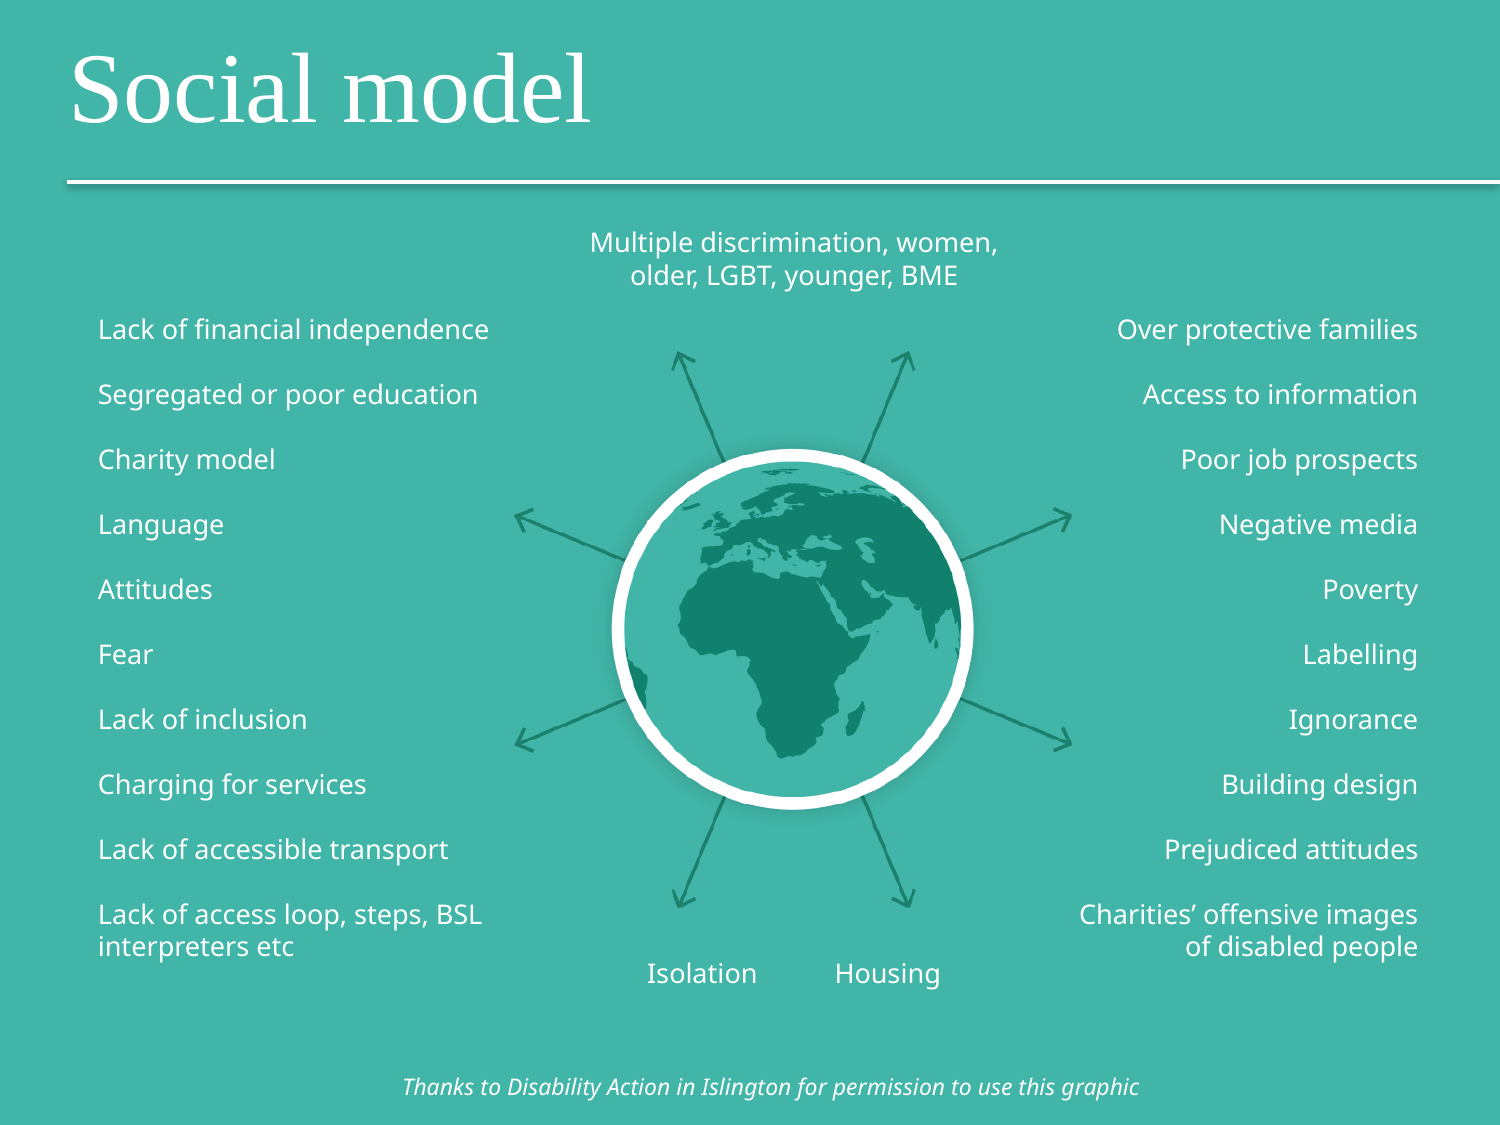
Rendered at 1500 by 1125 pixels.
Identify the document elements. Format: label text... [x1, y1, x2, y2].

text_box Lack of financial independence Segregated or poor education Charity model Language Attitudes Fear Lack of inclusion Charging for services Lack of accessible transport Lack of access loop, steps, BSL interpreters etc [83, 305, 613, 1024]
text_box Isolation Housing [529, 949, 1059, 1038]
text_box Social model [53, 0, 1053, 203]
text_box Thanks to Disability Action in Islington for permission to use this graphic [109, 1064, 1433, 1123]
picture [514, 350, 1072, 909]
text_box Multiple discrimination, women, older, LGBT, younger, BME [529, 218, 1059, 307]
text_box Over protective families Access to information Poor job prospects Negative media Poverty Labelling Ignorance Building design Prejudiced attitudes Charities’ offensive images of disabled people [929, 305, 1433, 1024]
